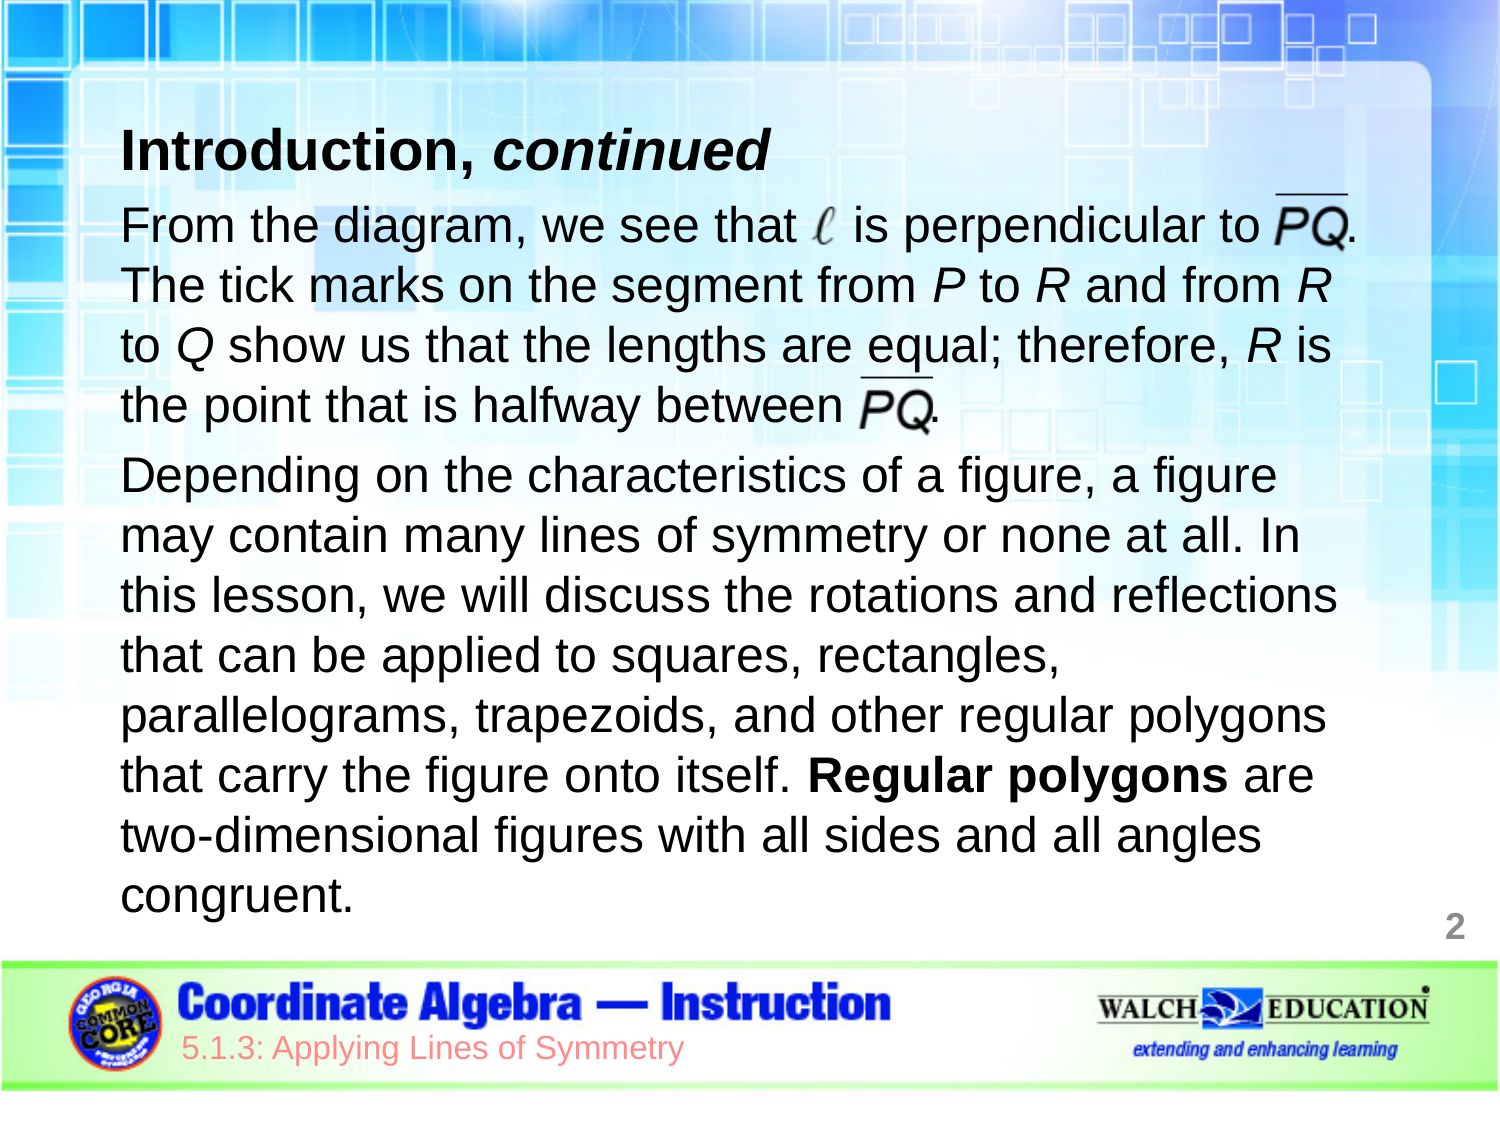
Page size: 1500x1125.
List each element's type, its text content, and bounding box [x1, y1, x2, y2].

footer 5.1.3: Applying Lines of Symmetry [166, 1024, 1080, 1069]
picture [1, 0, 1500, 1091]
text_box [809, 201, 837, 247]
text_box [1271, 188, 1349, 254]
subtitle Introduction, continued From the diagram, we see that is perpendicular to . The tick marks on the segment from P to R and from R to Q show us that the lengths are equal; therefore, R is the point that is halfway between . Depending on the characteristics of a figure, a figure may contain many lines of symmetry or none at all. In this lesson, we will discuss the rotations and reflections that can be applied to squares, rectangles, parallelograms, trapezoids, and other regular polygons that carry the figure onto itself. Regular polygons are two-dimensional figures with all sides and all angles congruent. [105, 105, 1394, 925]
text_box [855, 372, 934, 438]
slide_number 2 [1361, 901, 1481, 949]
